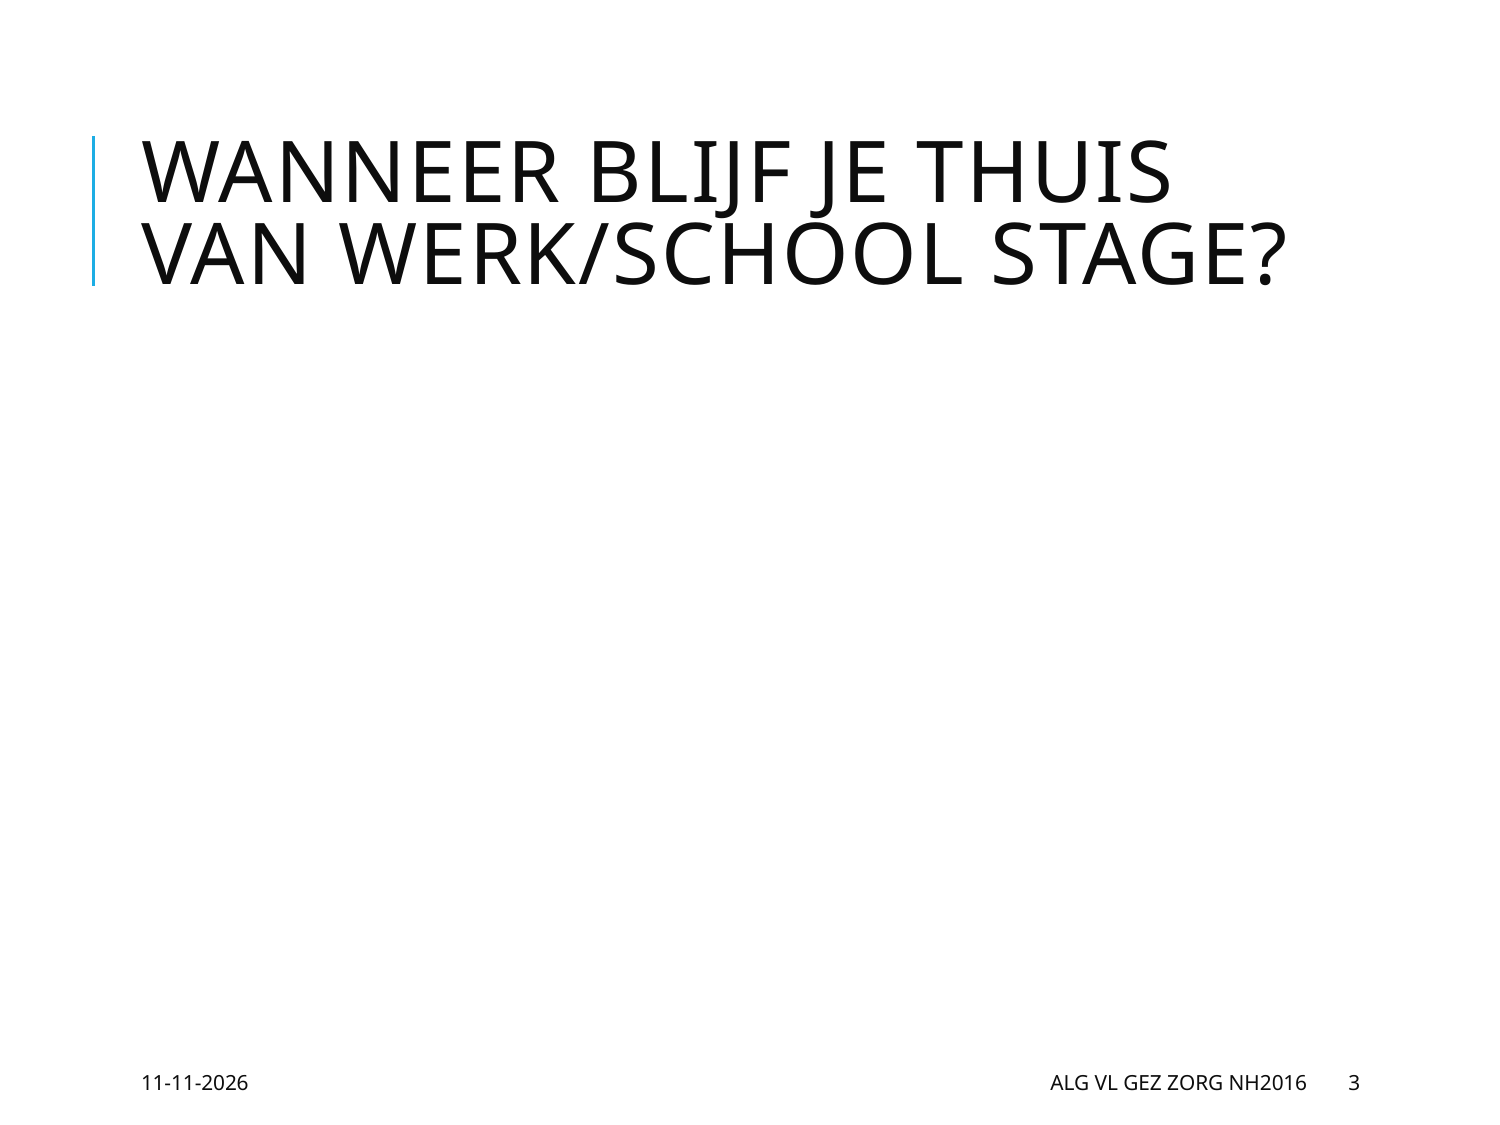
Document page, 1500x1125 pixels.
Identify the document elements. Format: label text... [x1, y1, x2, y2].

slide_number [126, 1061, 392, 1107]
title Wanneer blijf je thuis van werk/school stage? [126, 96, 1322, 342]
footer Alg VL gez zorg NH2016 [595, 1061, 1322, 1107]
slide_number 3 [1333, 1061, 1454, 1107]
